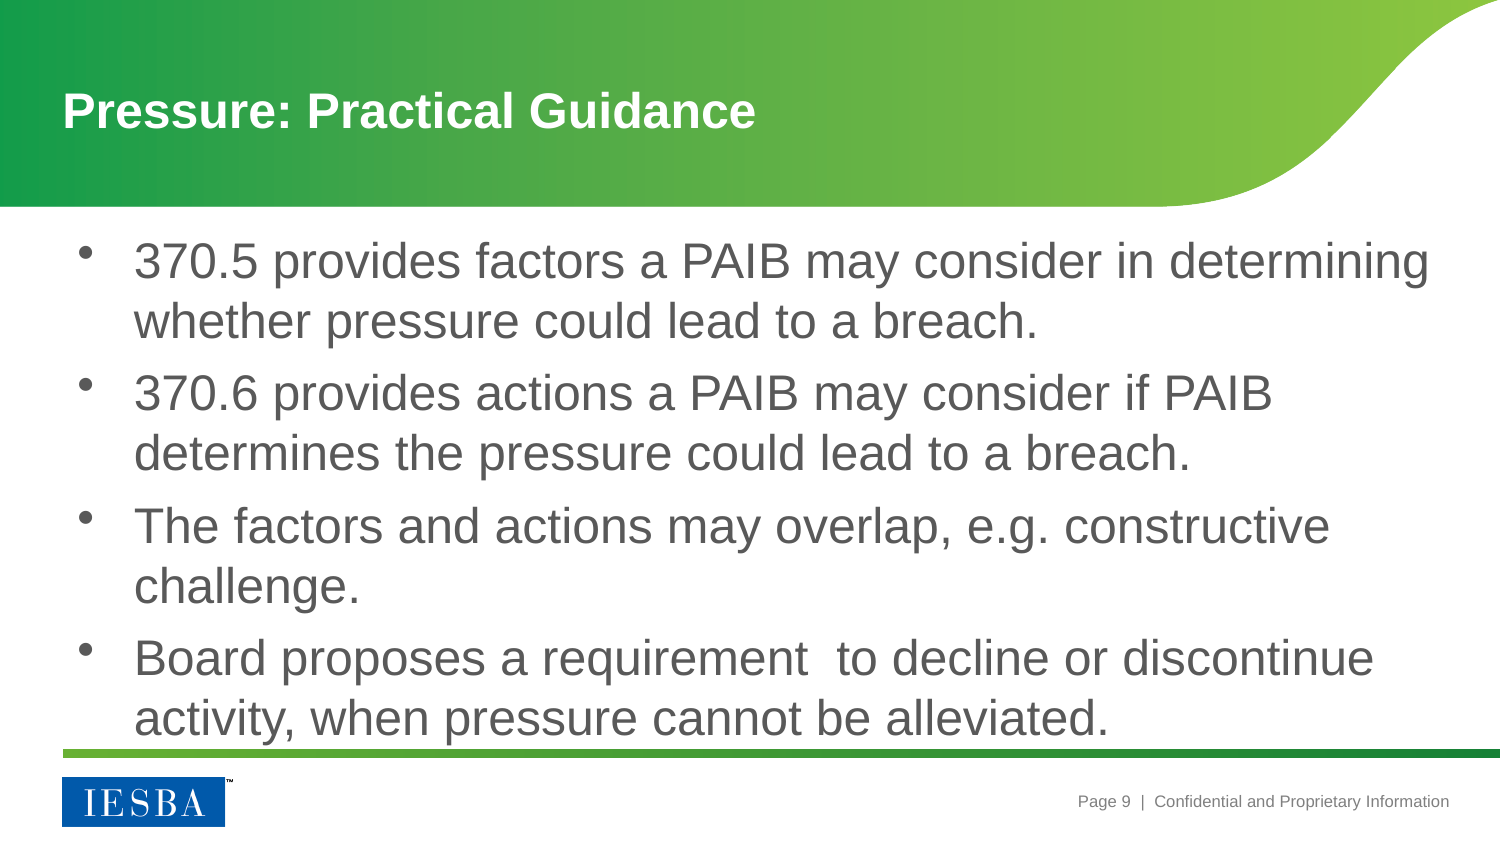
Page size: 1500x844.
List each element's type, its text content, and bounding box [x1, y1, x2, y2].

title Pressure: Practical Guidance [62, 75, 1300, 142]
list 370.5 provides factors a PAIB may consider in determining whether pressure could lead to a breach. 370.6 provides actions a PAIB may consider if PAIB determines the pressure could lead to a breach. The factors and actions may overlap, e.g. constructive challenge. Board proposes a requirement to decline or discontinue activity, when pressure cannot be alleviated. [62, 220, 1450, 724]
picture [62, 777, 233, 827]
picture [0, 0, 1500, 207]
